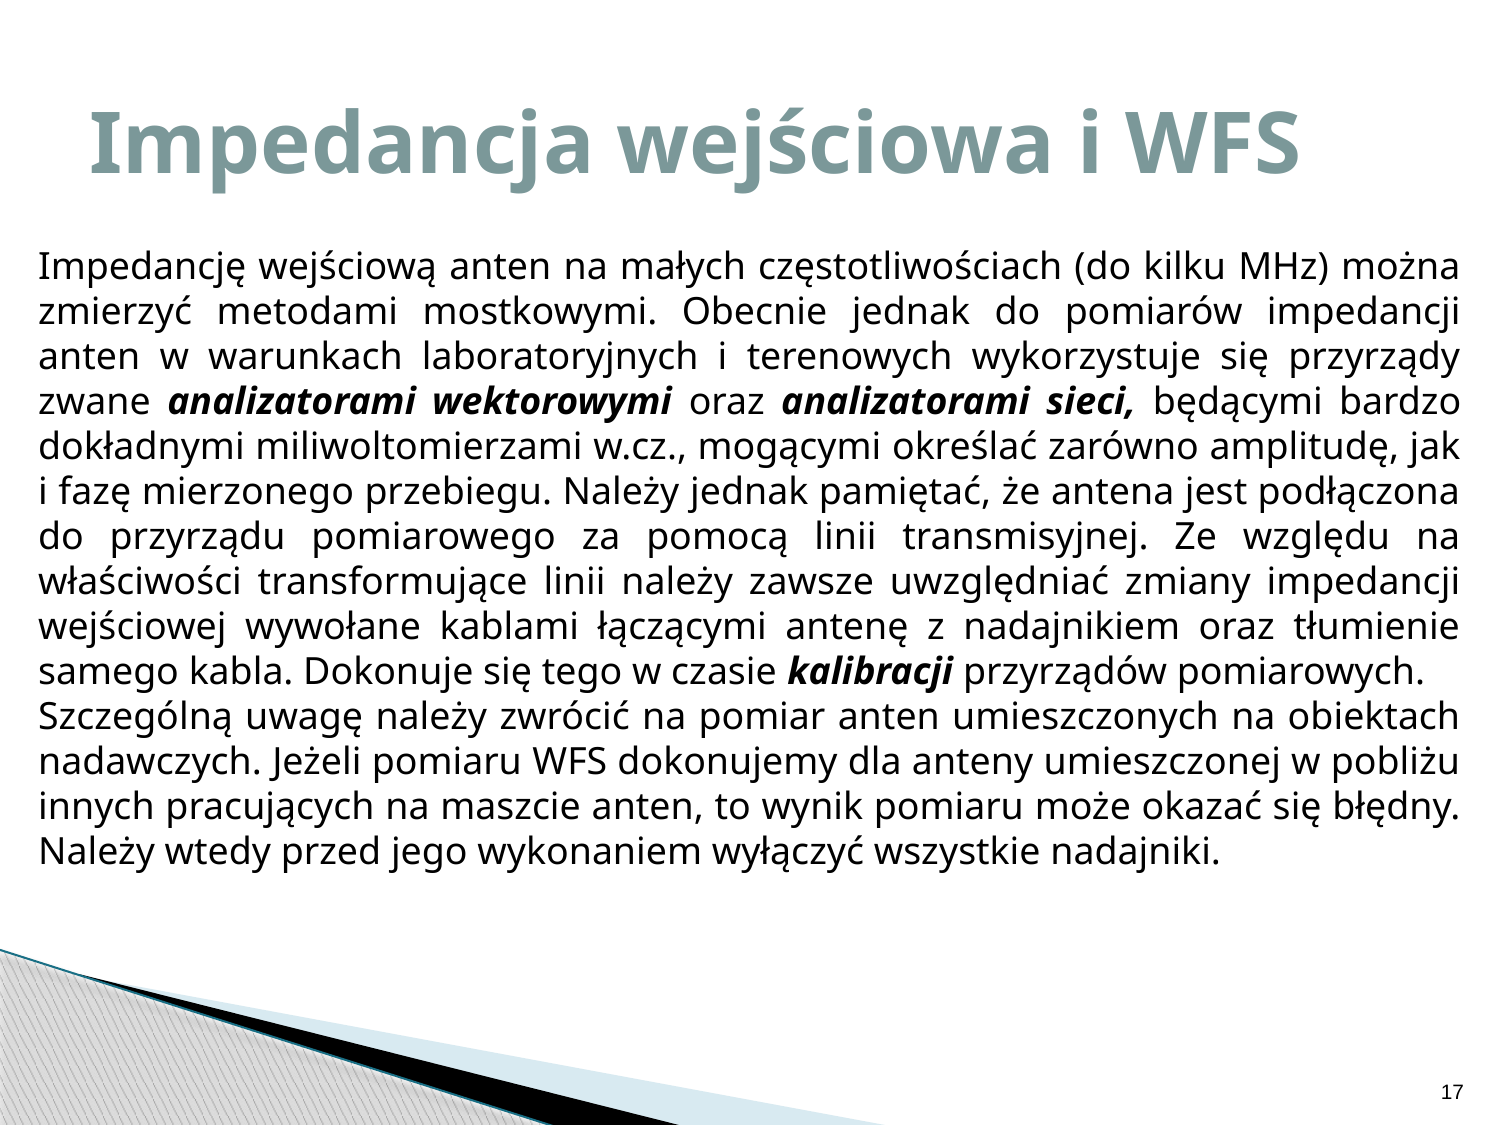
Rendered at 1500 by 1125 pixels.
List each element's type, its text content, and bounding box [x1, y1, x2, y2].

text_box Impedancję wejściową anten na małych częstotliwościach (do kilku MHz) można zmierzyć metodami mostkowymi. Obecnie jednak do pomiarów impedancji anten w warunkach laboratoryjnych i terenowych wykorzystuje się przyrządy zwane analizatorami wektorowymi oraz analizatorami sieci, będącymi bardzo dokładnymi miliwoltomierzami w.cz., mogącymi określać zarówno amplitudę, jak i fazę mierzonego przebiegu. Należy jednak pamiętać, że antena jest podłączona do przyrządu pomiarowego za pomocą linii transmisyjnej. Ze względu na właściwości transformujące linii należy zawsze uwzględniać zmiany impedancji wejściowej wywołane kablami łączącymi antenę z nadajnikiem oraz tłumienie samego kabla. Dokonuje się tego w czasie kalibracji przyrządów pomiarowych. Szczególną uwagę należy zwrócić na pomiar anten umieszczonych na obiektach nadawczych. Jeżeli pomiaru WFS dokonujemy dla anteny umieszczonej w pobliżu innych pracujących na maszcie anten, to wynik pomiaru może okazać się błędny. Należy wtedy przed jego wykonaniem wyłączyć wszystkie nadajniki. [23, 234, 1477, 880]
title Impedancja wejściowa i WFS [75, 45, 1425, 233]
slide_number 17 [1418, 1051, 1479, 1112]
